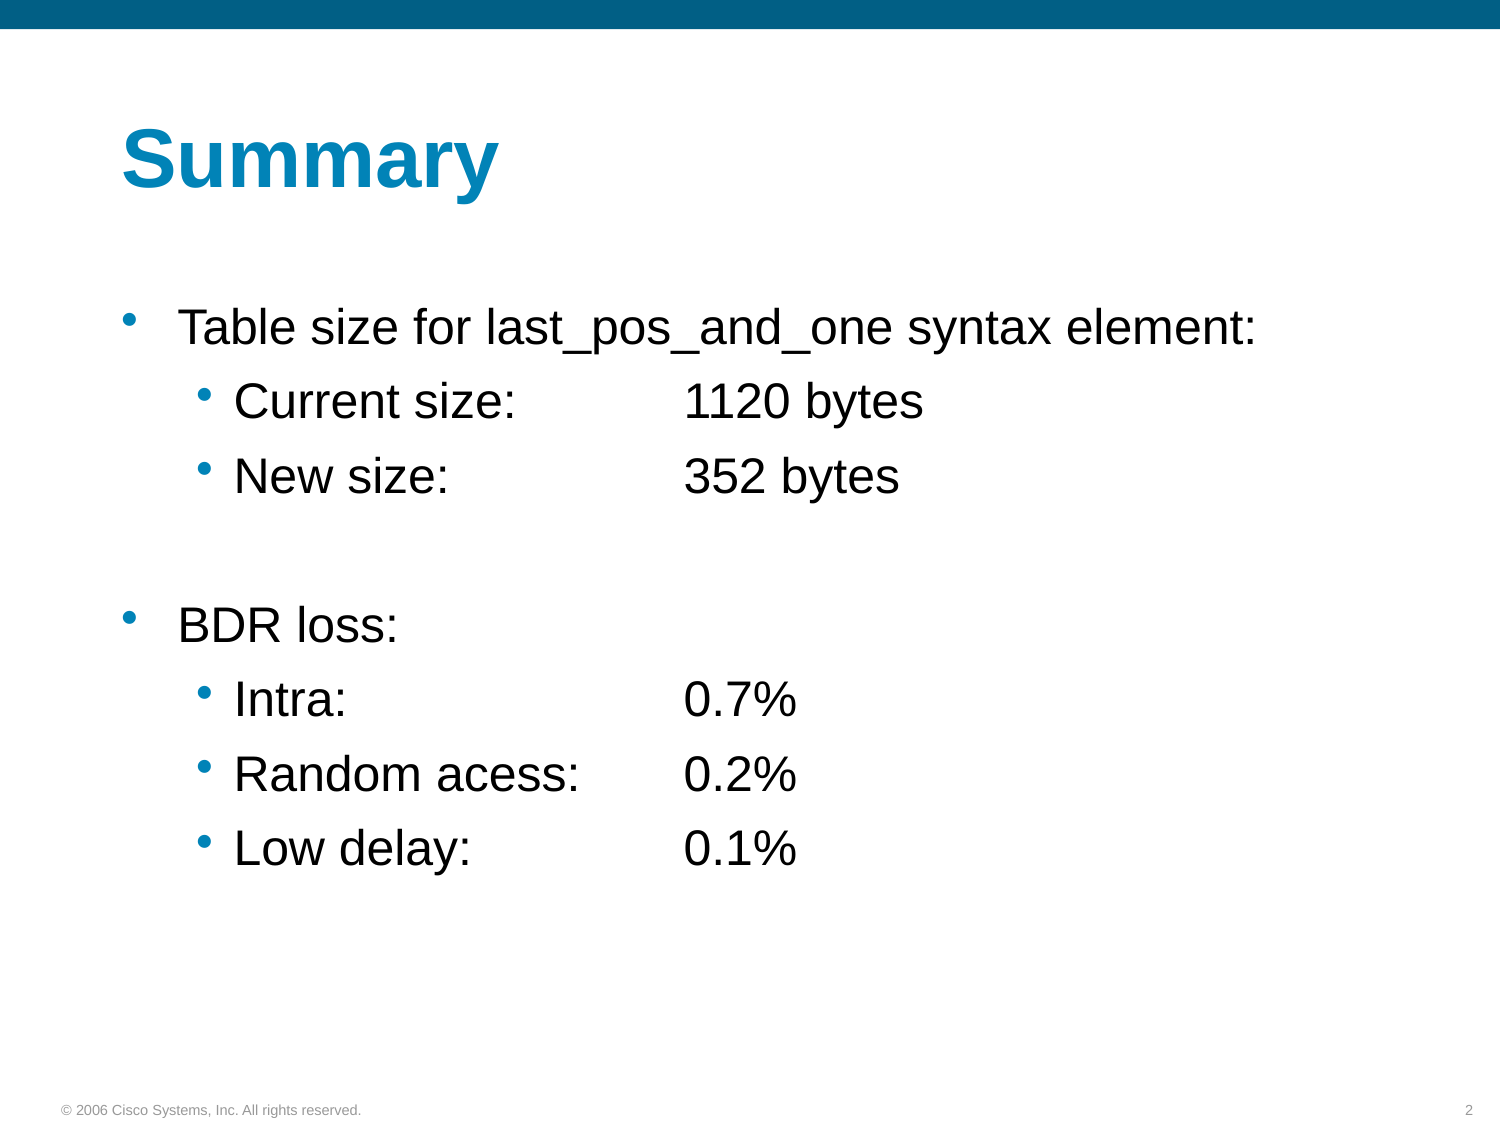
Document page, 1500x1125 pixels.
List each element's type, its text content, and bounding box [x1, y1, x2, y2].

title Summary [107, 74, 1444, 213]
list Table size for last_pos_and_one syntax element: Current size: 1120 bytes New size: 352 bytes BDR loss: Intra: 0.7% Random acess: 0.2% Low delay: 0.1% [107, 291, 1411, 988]
